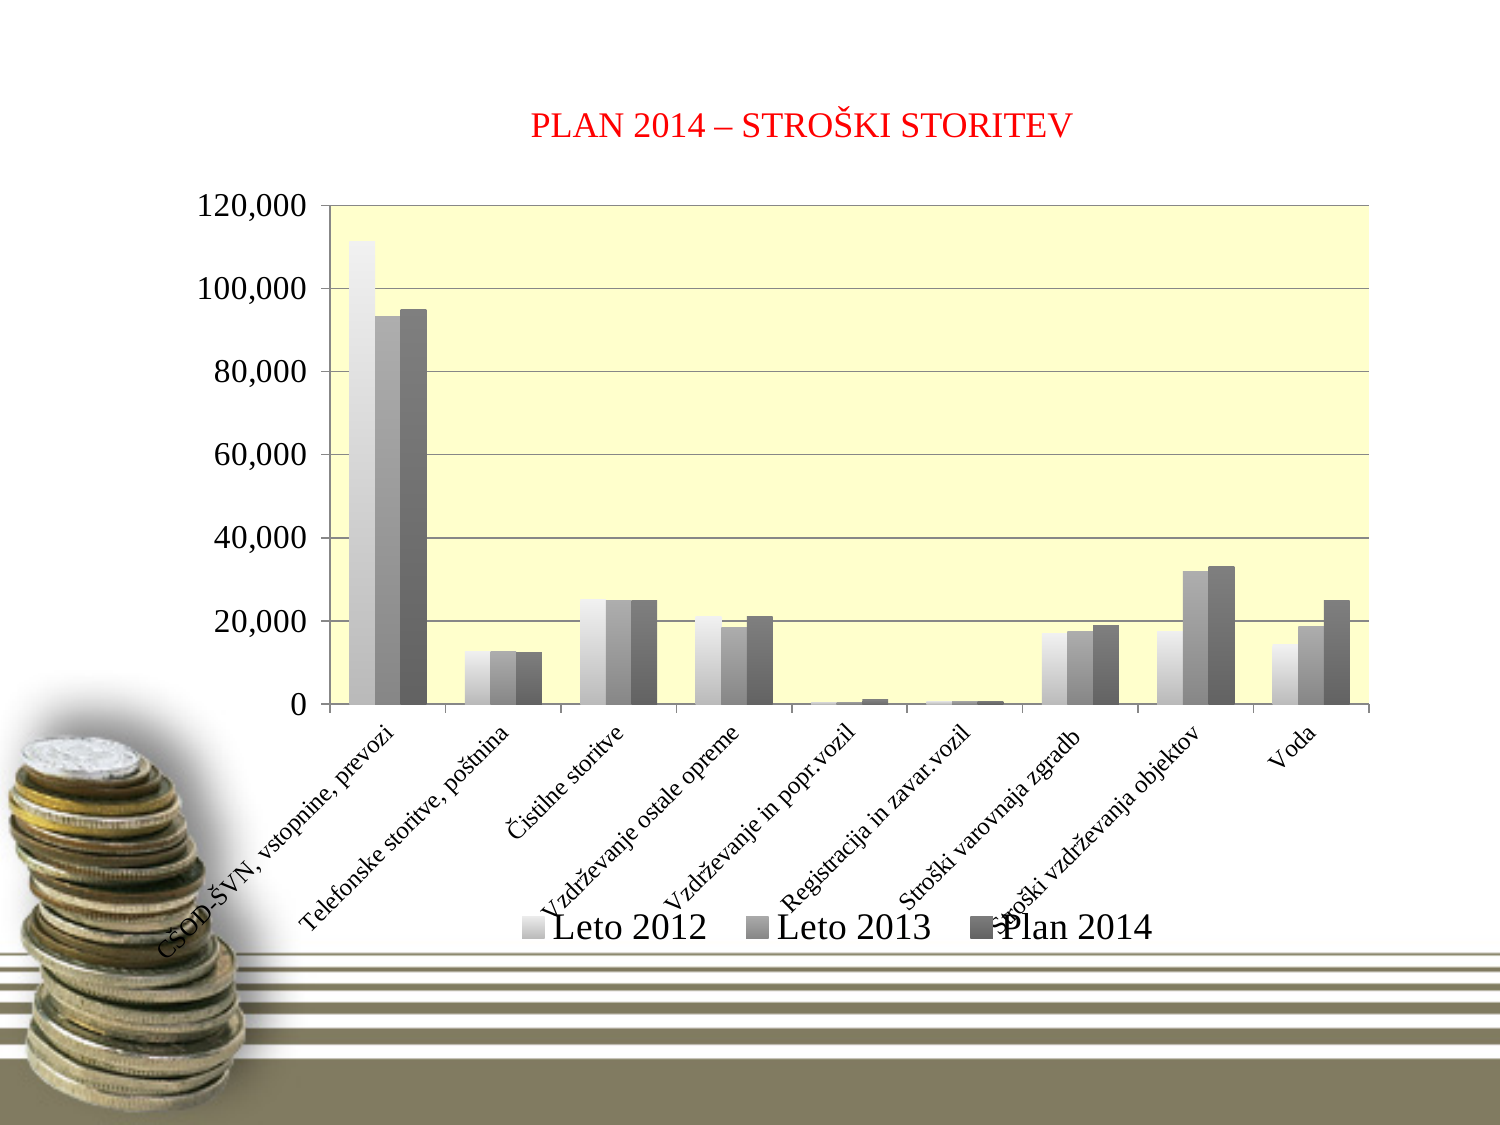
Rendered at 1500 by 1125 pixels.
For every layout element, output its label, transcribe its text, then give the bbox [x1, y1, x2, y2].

chart [123, 125, 1449, 1005]
title PLAN 2014 – STROŠKI STORITEV [234, 93, 1388, 123]
picture [0, 0, 1500, 1125]
